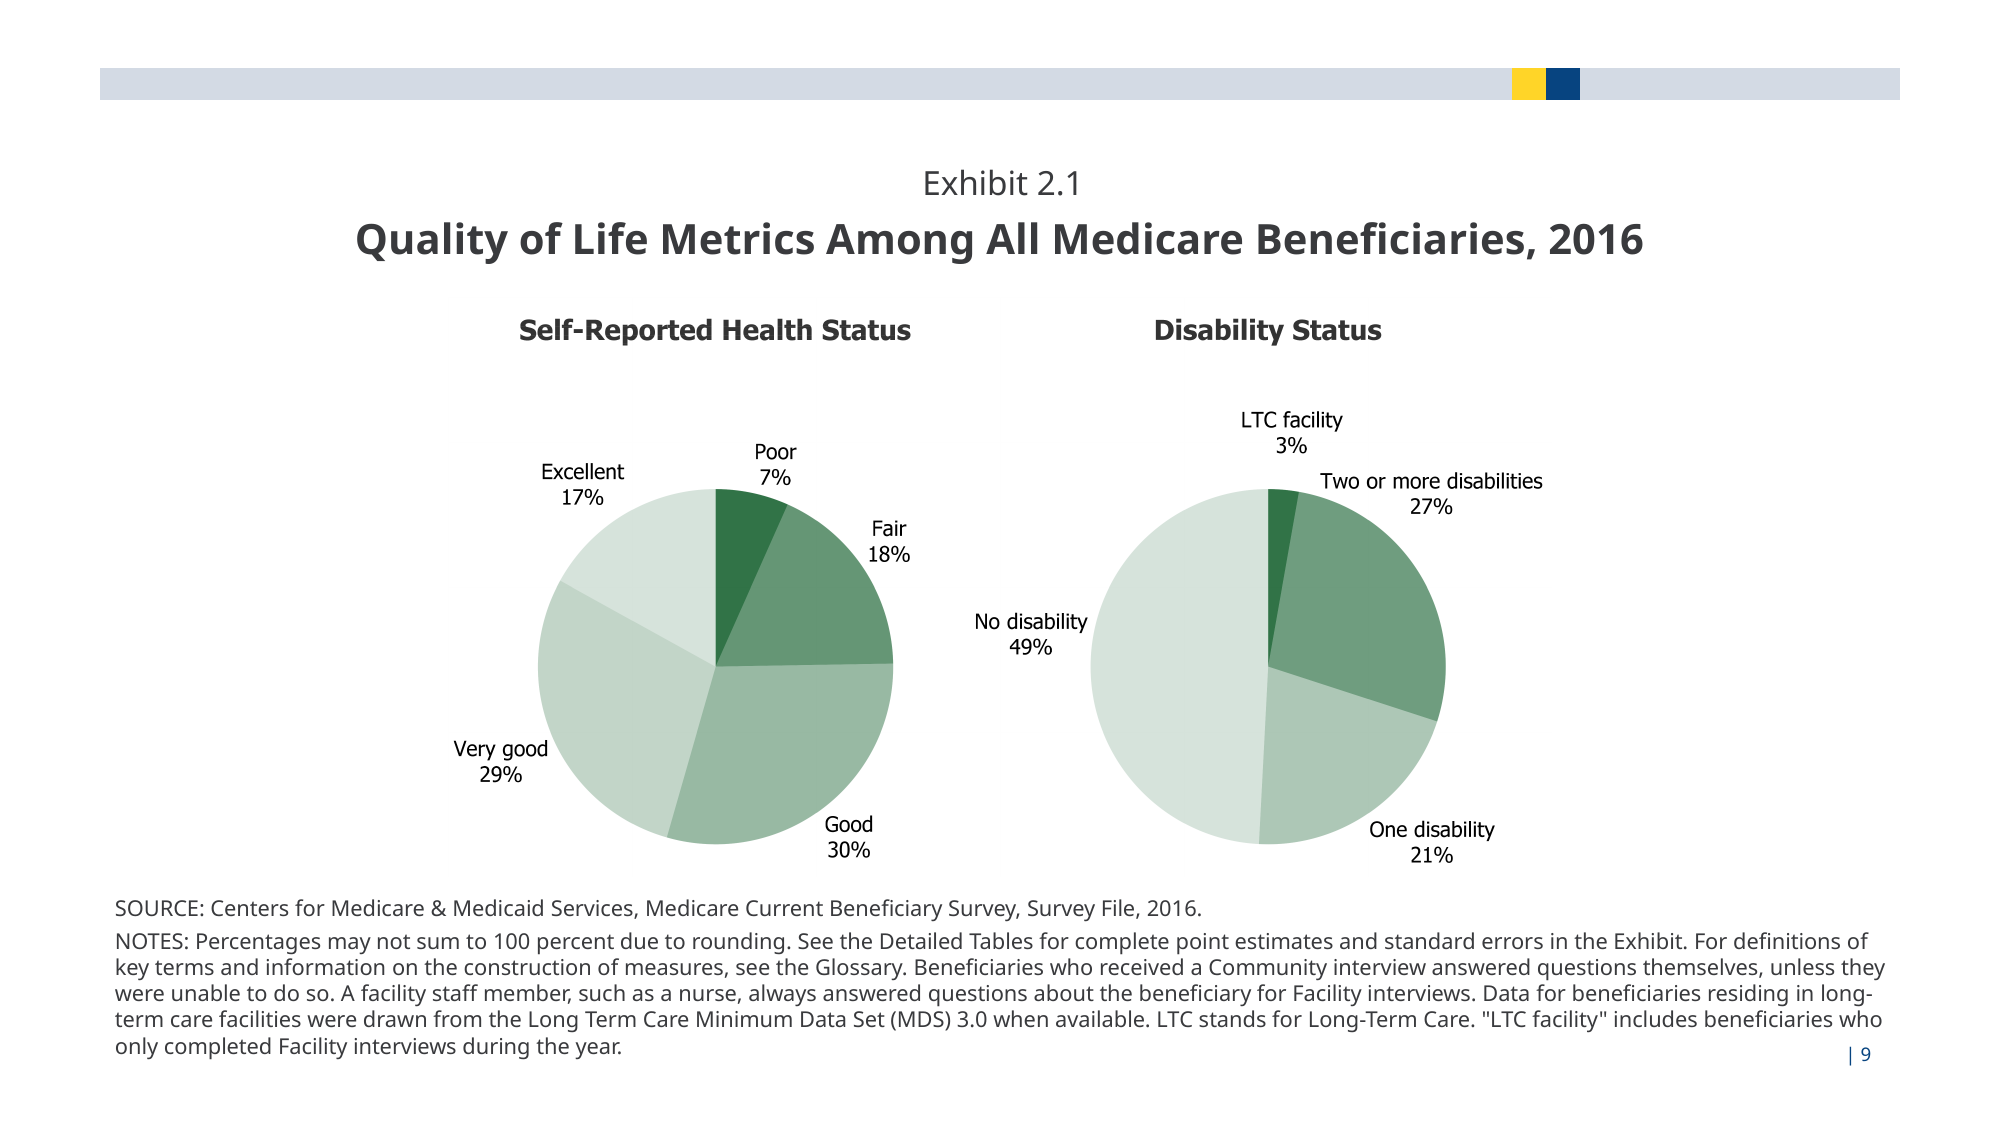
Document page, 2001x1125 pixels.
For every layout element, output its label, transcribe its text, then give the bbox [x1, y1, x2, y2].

list SOURCE: Centers for Medicare & Medicaid Services, Medicare Current Beneficiary Survey, Survey File, 2016. NOTES: Percentages may not sum to 100 percent due to rounding. See the Detailed Tables for complete point estimates and standard errors in the Exhibit. For definitions of key terms and information on the construction of measures, see the Glossary. Beneficiaries who received a Community interview answered questions themselves, unless they were unable to do so. A facility staff member, such as a nurse, always answered questions about the beneficiary for Facility interviews. Data for beneficiaries residing in long-term care facilities were drawn from the Long Term Care Minimum Data Set (MDS) 3.0 when available. LTC stands for Long-Term Care. "LTC facility" includes beneficiaries who only completed Facility interviews during the year. [99, 887, 1900, 1088]
picture [448, 297, 1552, 878]
list Quality of Life Metrics Among All Medicare Beneficiaries, 2016 [99, 213, 1900, 300]
title Exhibit 2.1 [99, 154, 1900, 213]
